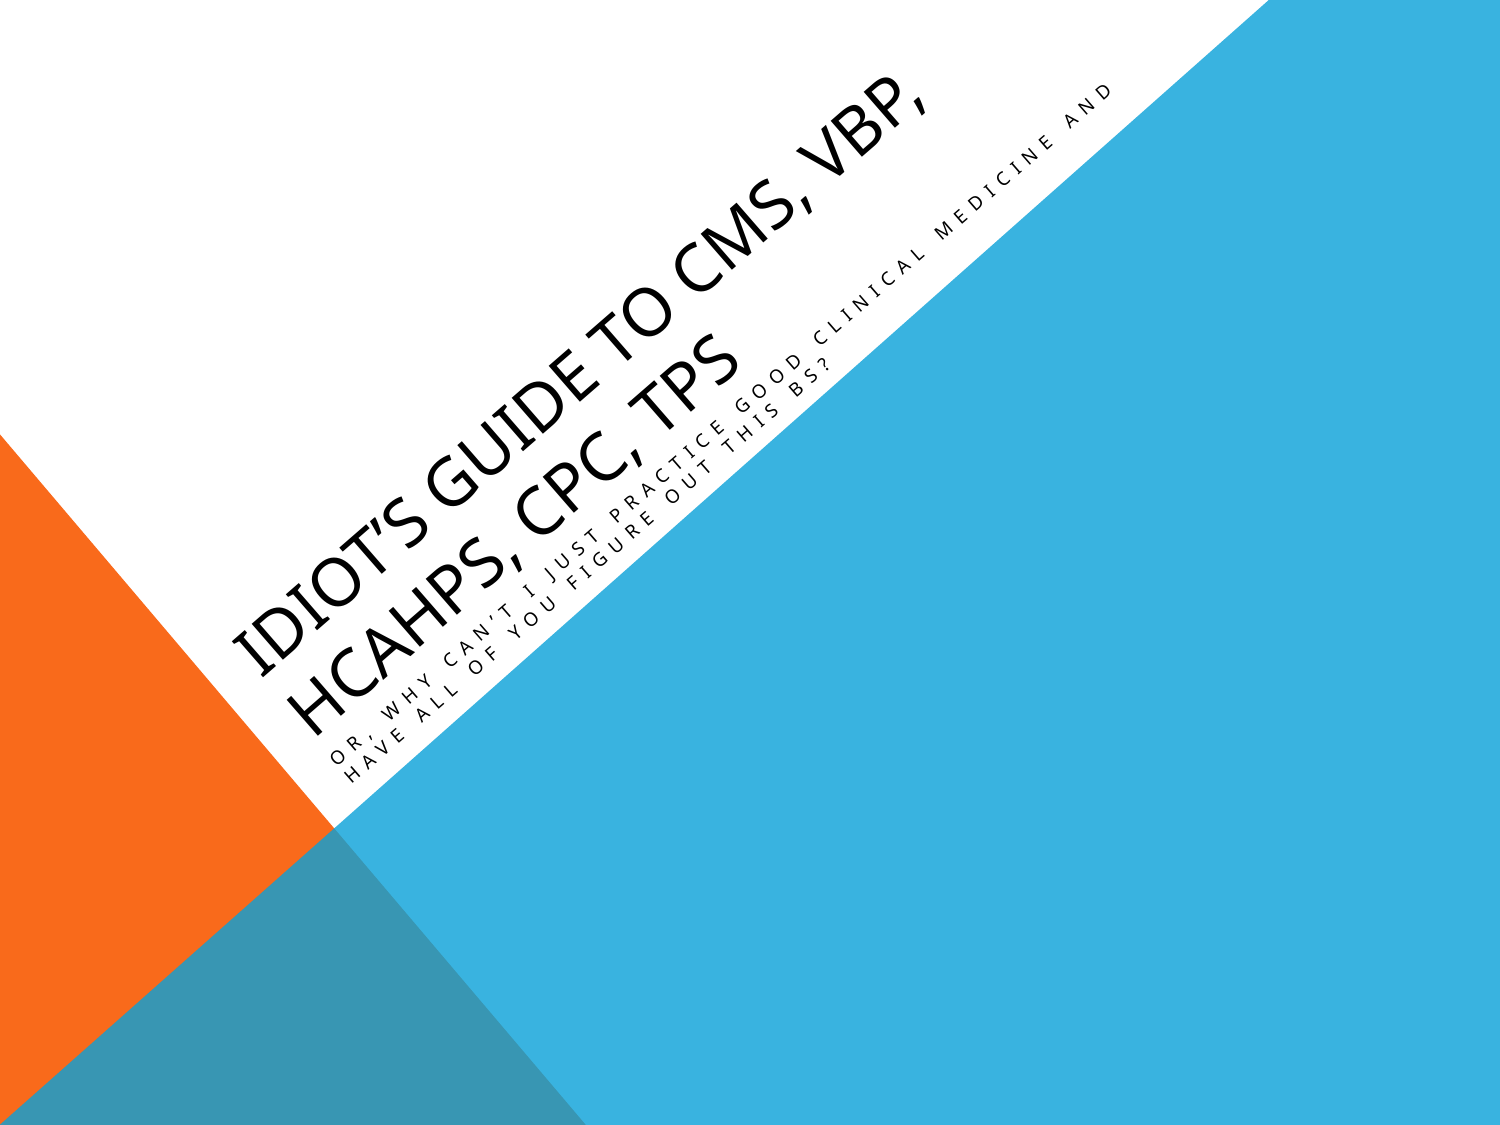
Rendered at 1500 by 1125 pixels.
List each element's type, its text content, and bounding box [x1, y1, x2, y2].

subtitle Or, why can’t I just practice good clinical medicine and have all of you figure out this BS? [312, 61, 1154, 804]
title Idiot’s Guide to CMS, VBP, HCAHPs, CPC, TPS [182, 4, 1012, 761]
